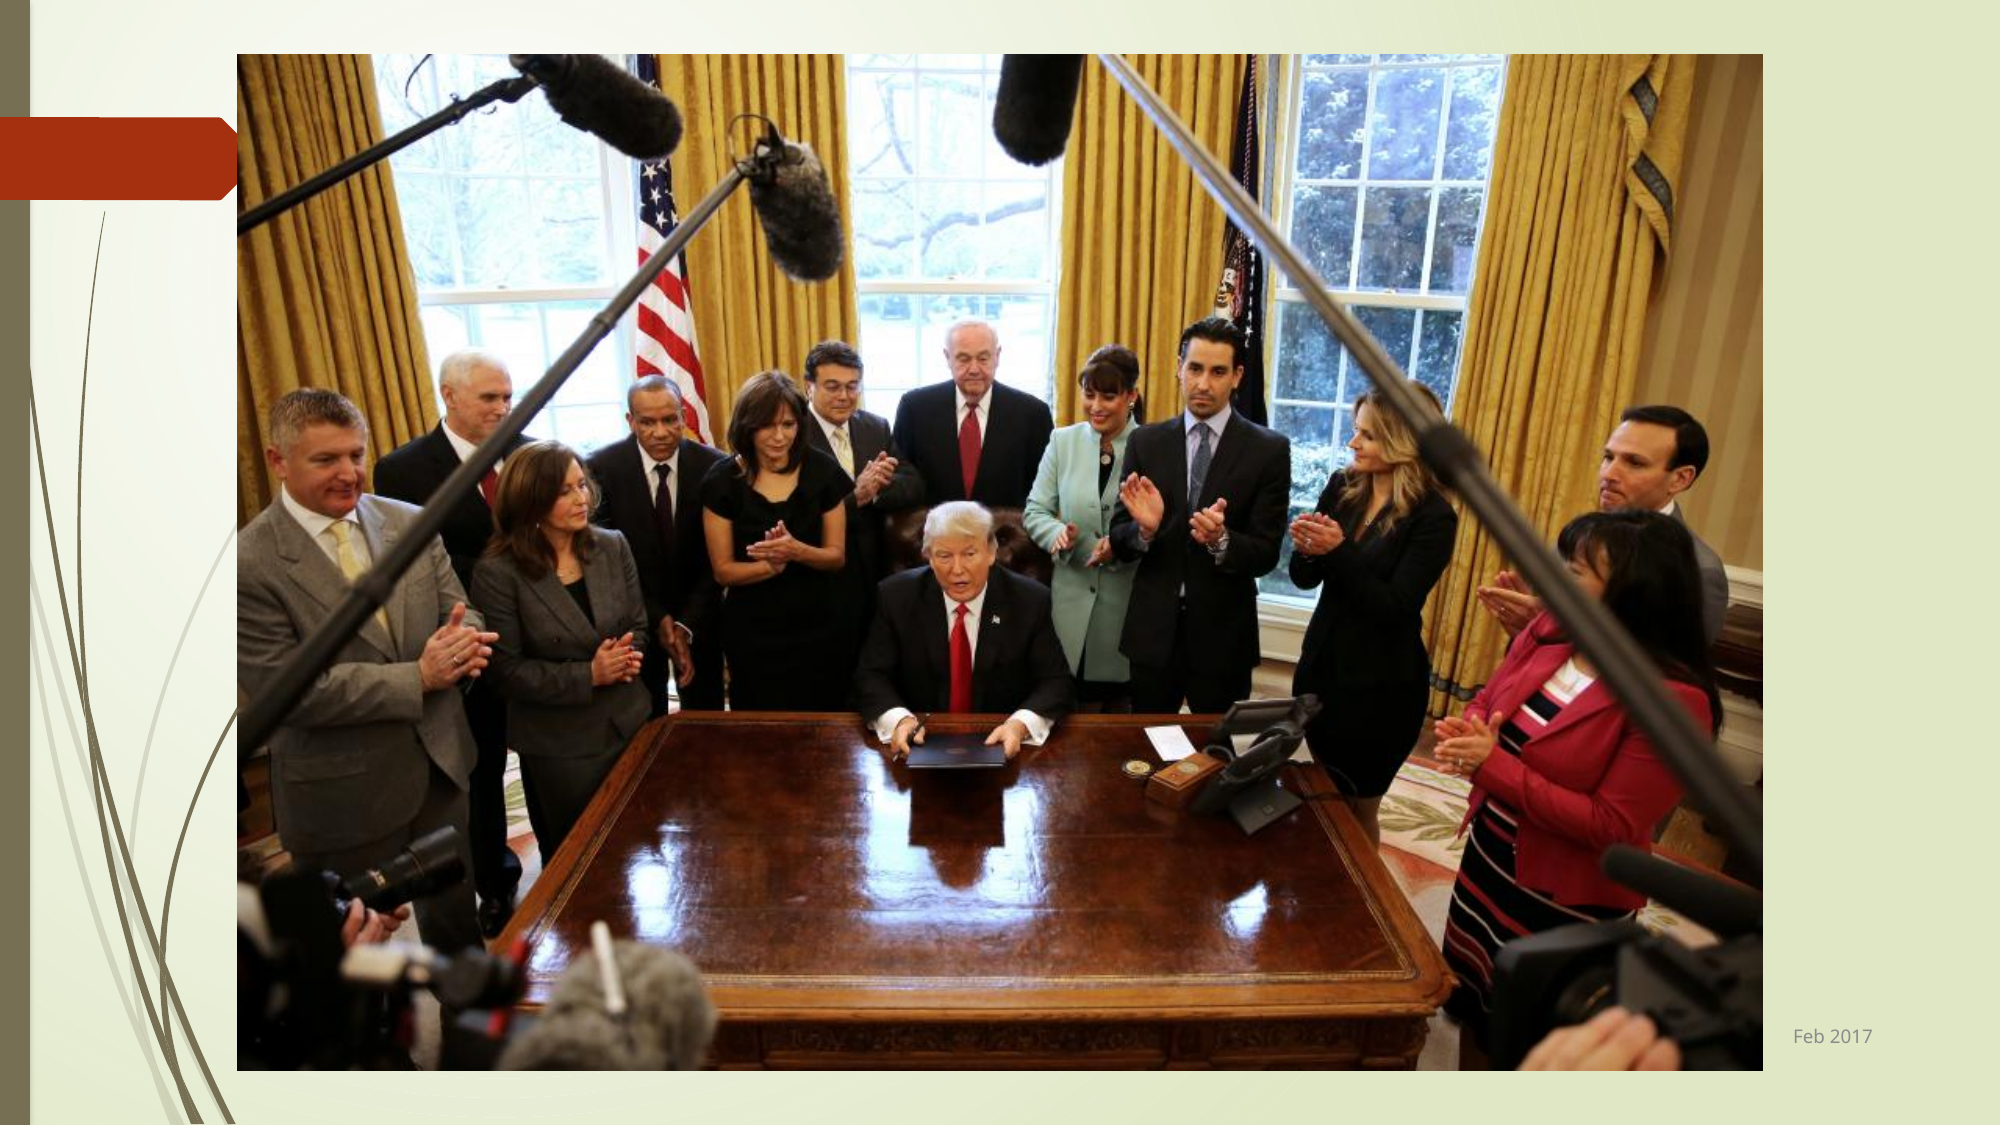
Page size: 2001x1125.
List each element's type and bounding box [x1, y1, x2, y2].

slide_number [1768, 1005, 1888, 1067]
picture [237, 54, 1763, 1071]
